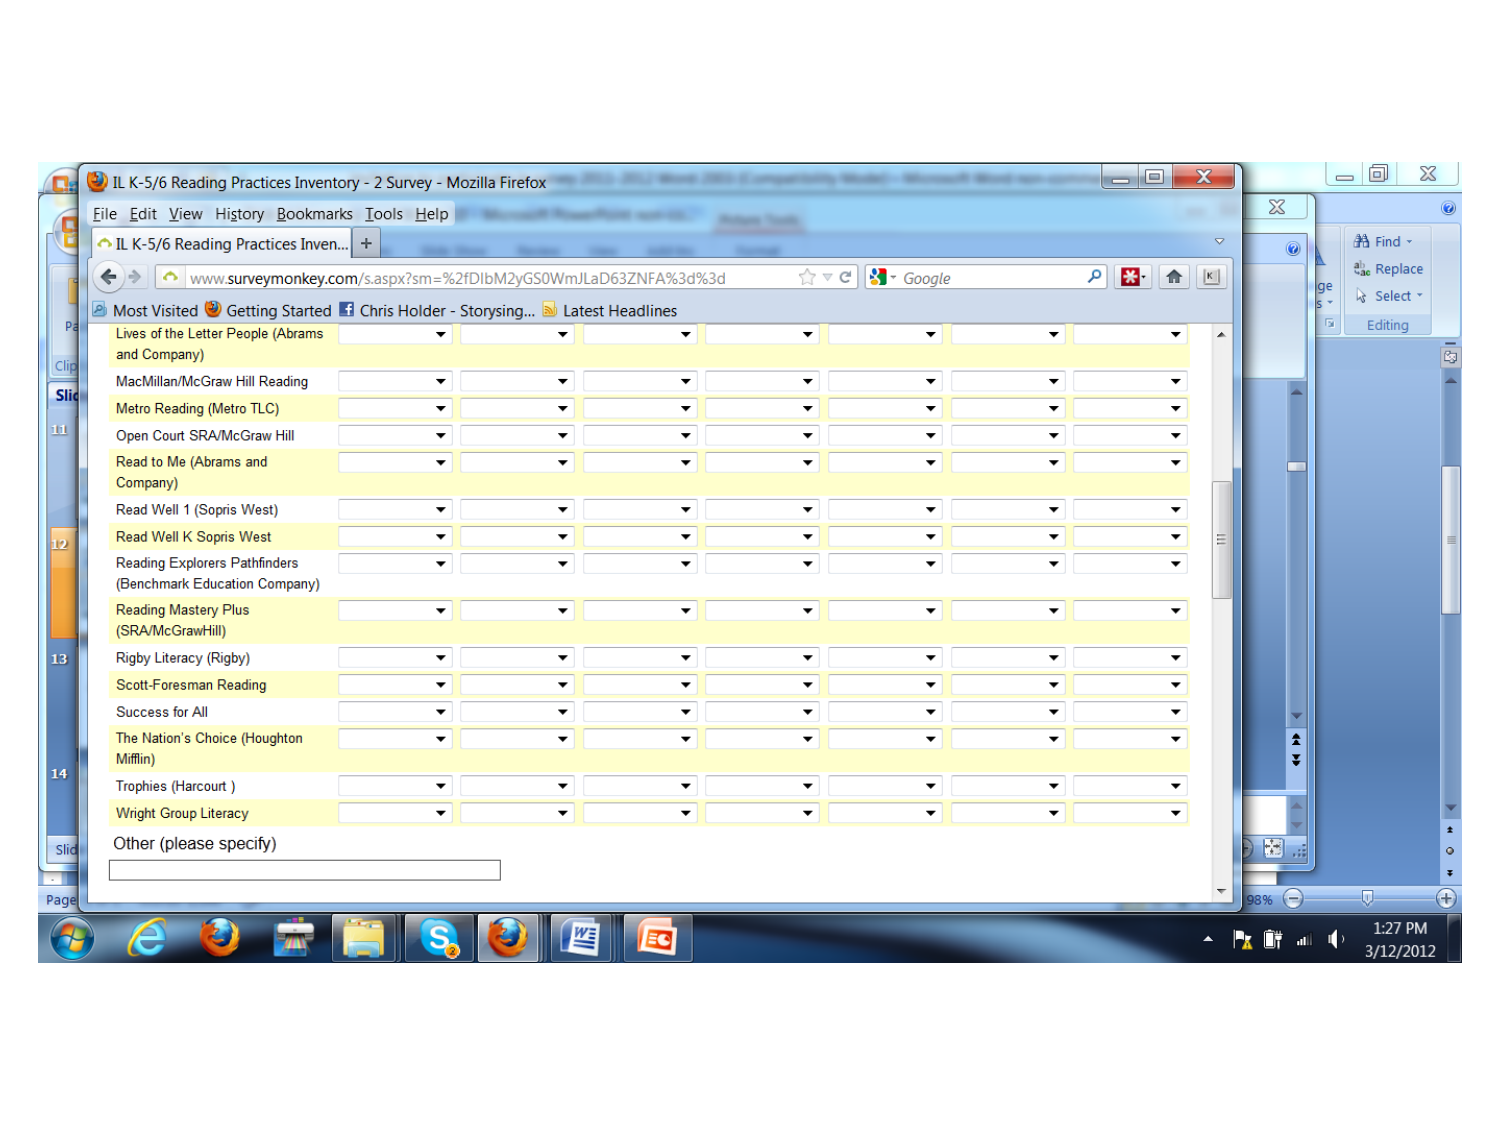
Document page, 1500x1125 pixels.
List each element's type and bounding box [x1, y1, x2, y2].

picture [38, 162, 1462, 963]
